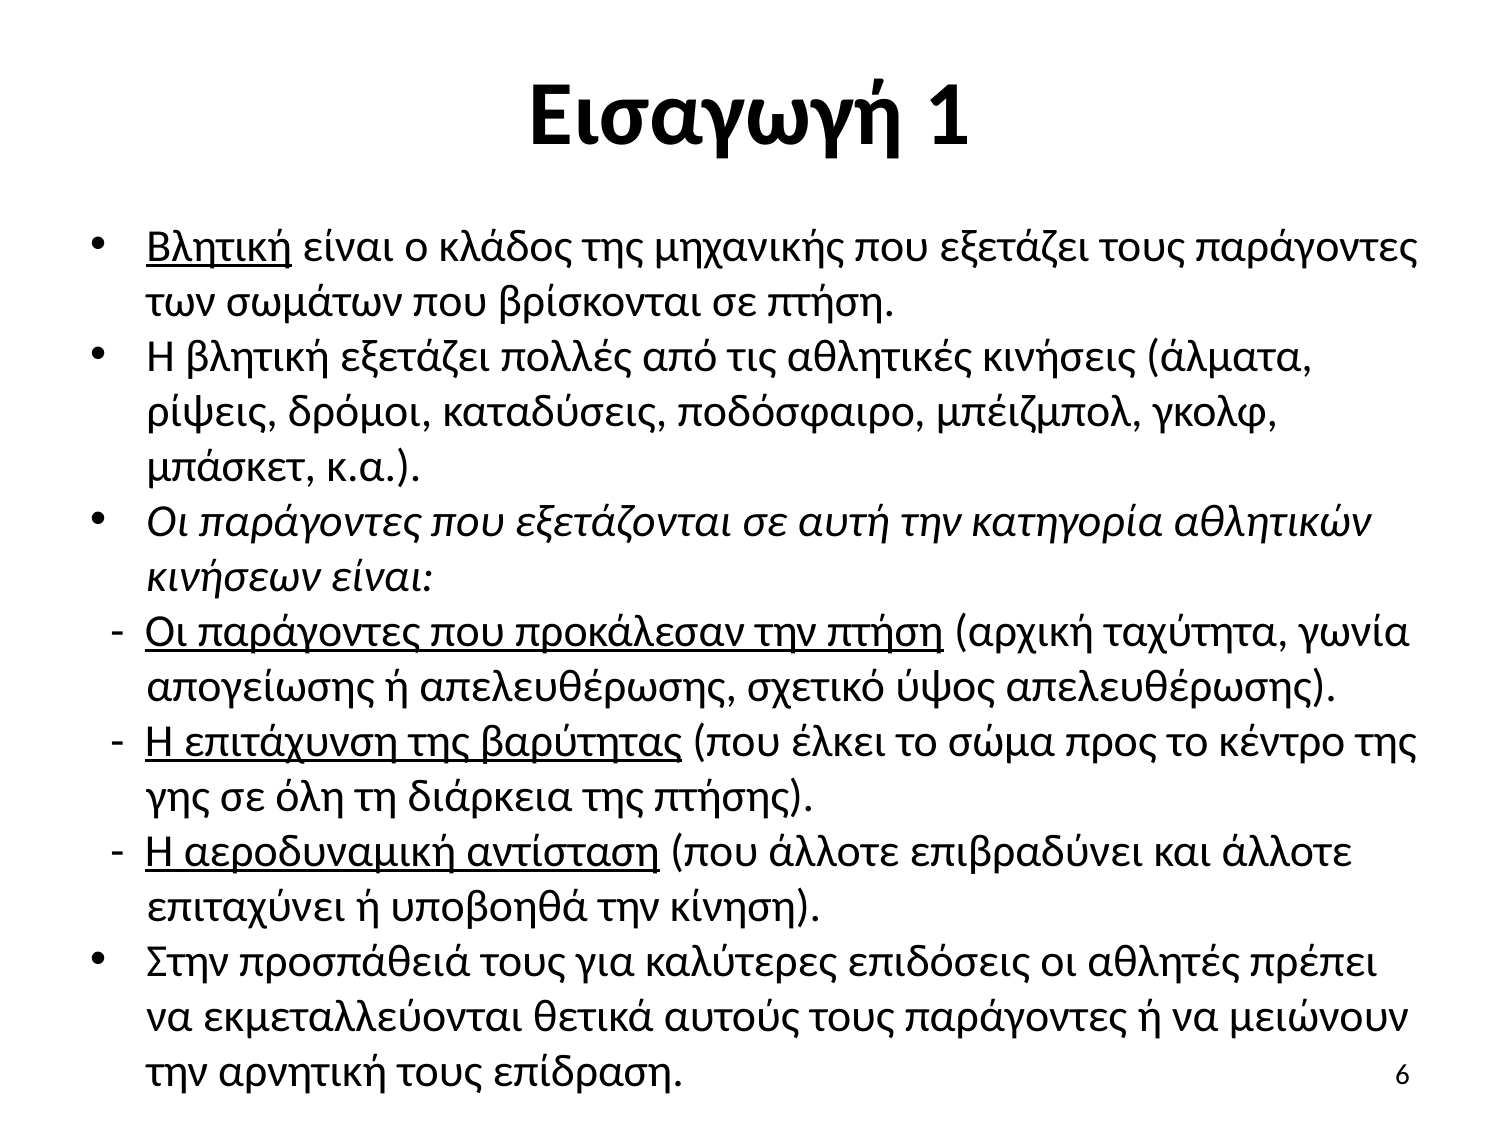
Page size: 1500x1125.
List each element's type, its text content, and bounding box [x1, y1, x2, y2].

list Βλητική είναι ο κλάδος της μηχανικής που εξετάζει τους παράγοντες των σωμάτων που βρίσκονται σε πτήση. Η βλητική εξετάζει πολλές από τις αθλητικές κινήσεις (άλματα, ρίψεις, δρόμοι, καταδύσεις, ποδόσφαιρο, μπέιζμπολ, γκολφ, μπάσκετ, κ.α.). Οι παράγοντες που εξετάζονται σε αυτή την κατηγορία αθλητικών κινήσεων είναι: - Οι παράγοντες που προκάλεσαν την πτήση (αρχική ταχύτητα, γωνία απογείωσης ή απελευθέρωσης, σχετικό ύψος απελευθέρωσης). - Η επιτάχυνση της βαρύτητας (που έλκει το σώμα προς το κέντρο της γης σε όλη τη διάρκεια της πτήσης). - Η αεροδυναμική αντίσταση (που άλλοτε επιβραδύνει και άλλοτε επιταχύνει ή υποβοηθά την κίνηση). Στην προσπάθειά τους για καλύτερες επιδόσεις οι αθλητές πρέπει να εκμεταλλεύονται θετικά αυτούς τους παράγοντες ή να μειώνουν την αρνητική τους επίδραση. [75, 208, 1447, 1005]
title Εισαγωγή 1 [75, 45, 1425, 171]
slide_number 6 [1074, 1042, 1425, 1103]
